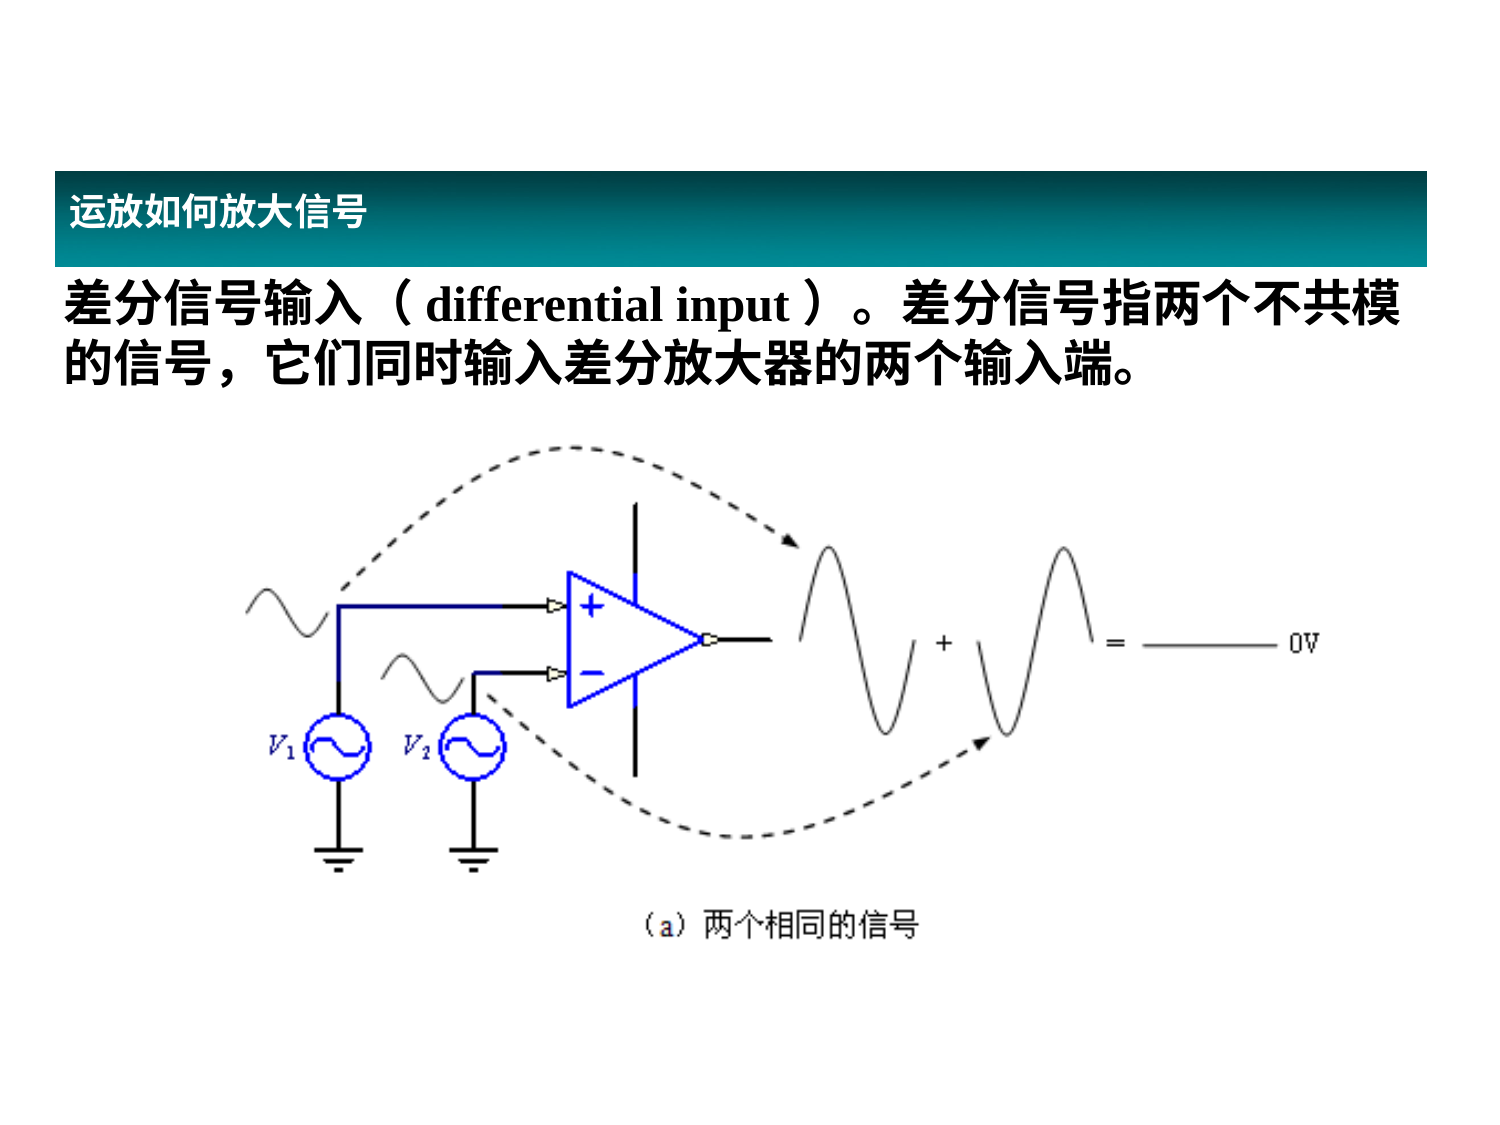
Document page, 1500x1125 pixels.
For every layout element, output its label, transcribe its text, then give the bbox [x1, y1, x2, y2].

picture [233, 432, 1342, 946]
picture [55, 170, 1428, 267]
text_box 差分信号输入（differential input）。差分信号指两个不共模的信号，它们同时输入差分放大器的两个输入端。 [48, 264, 1428, 400]
